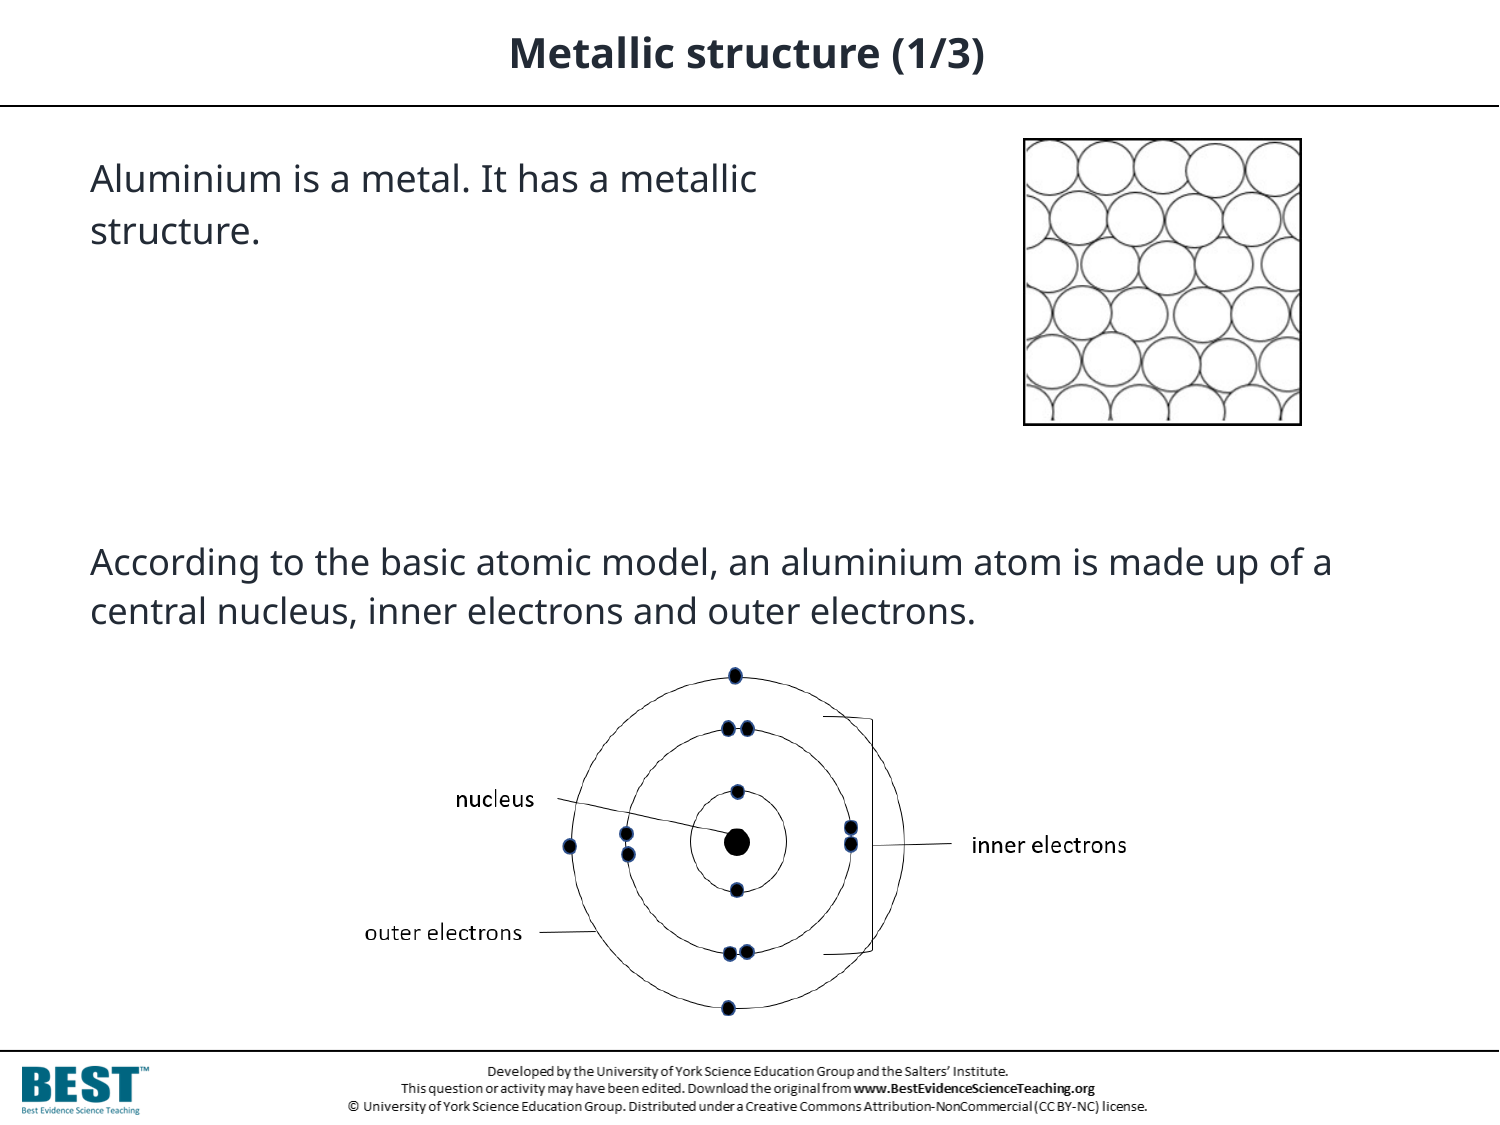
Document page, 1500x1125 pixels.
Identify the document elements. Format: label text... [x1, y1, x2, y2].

text_box Metallic structure (1/3) [23, 4, 1471, 99]
picture [0, 105, 1500, 1125]
